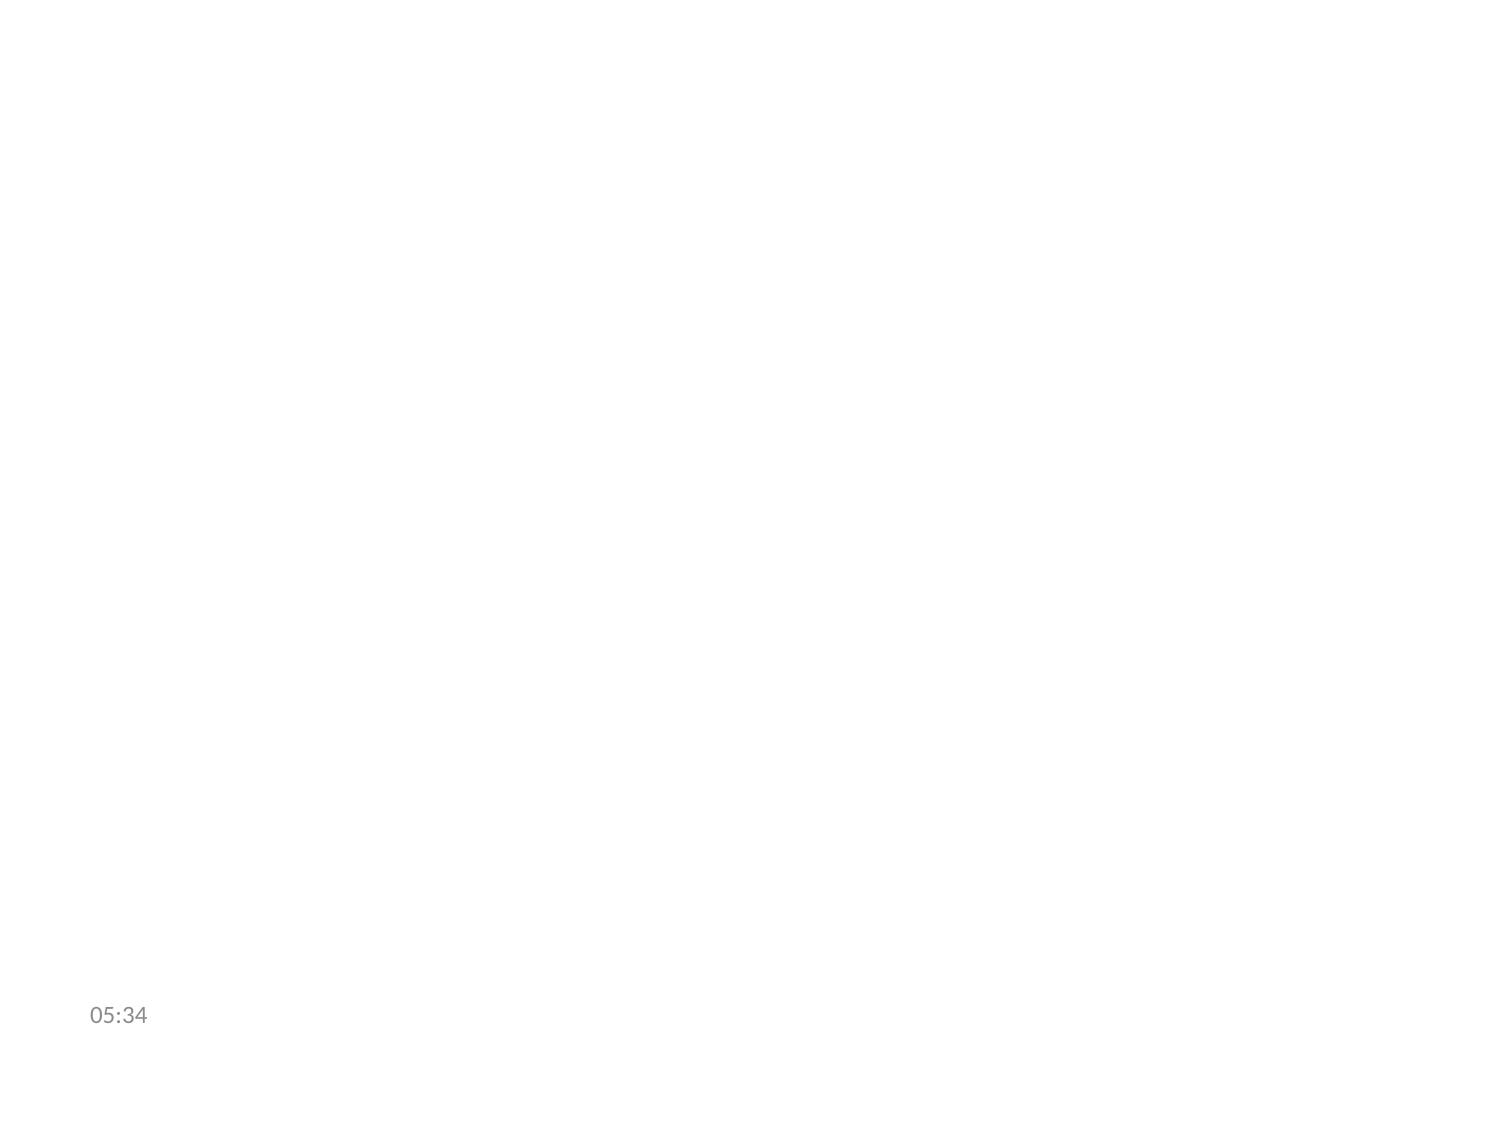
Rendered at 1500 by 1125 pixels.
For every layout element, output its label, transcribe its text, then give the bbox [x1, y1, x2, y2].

text_box 15:35 [75, 983, 425, 1044]
